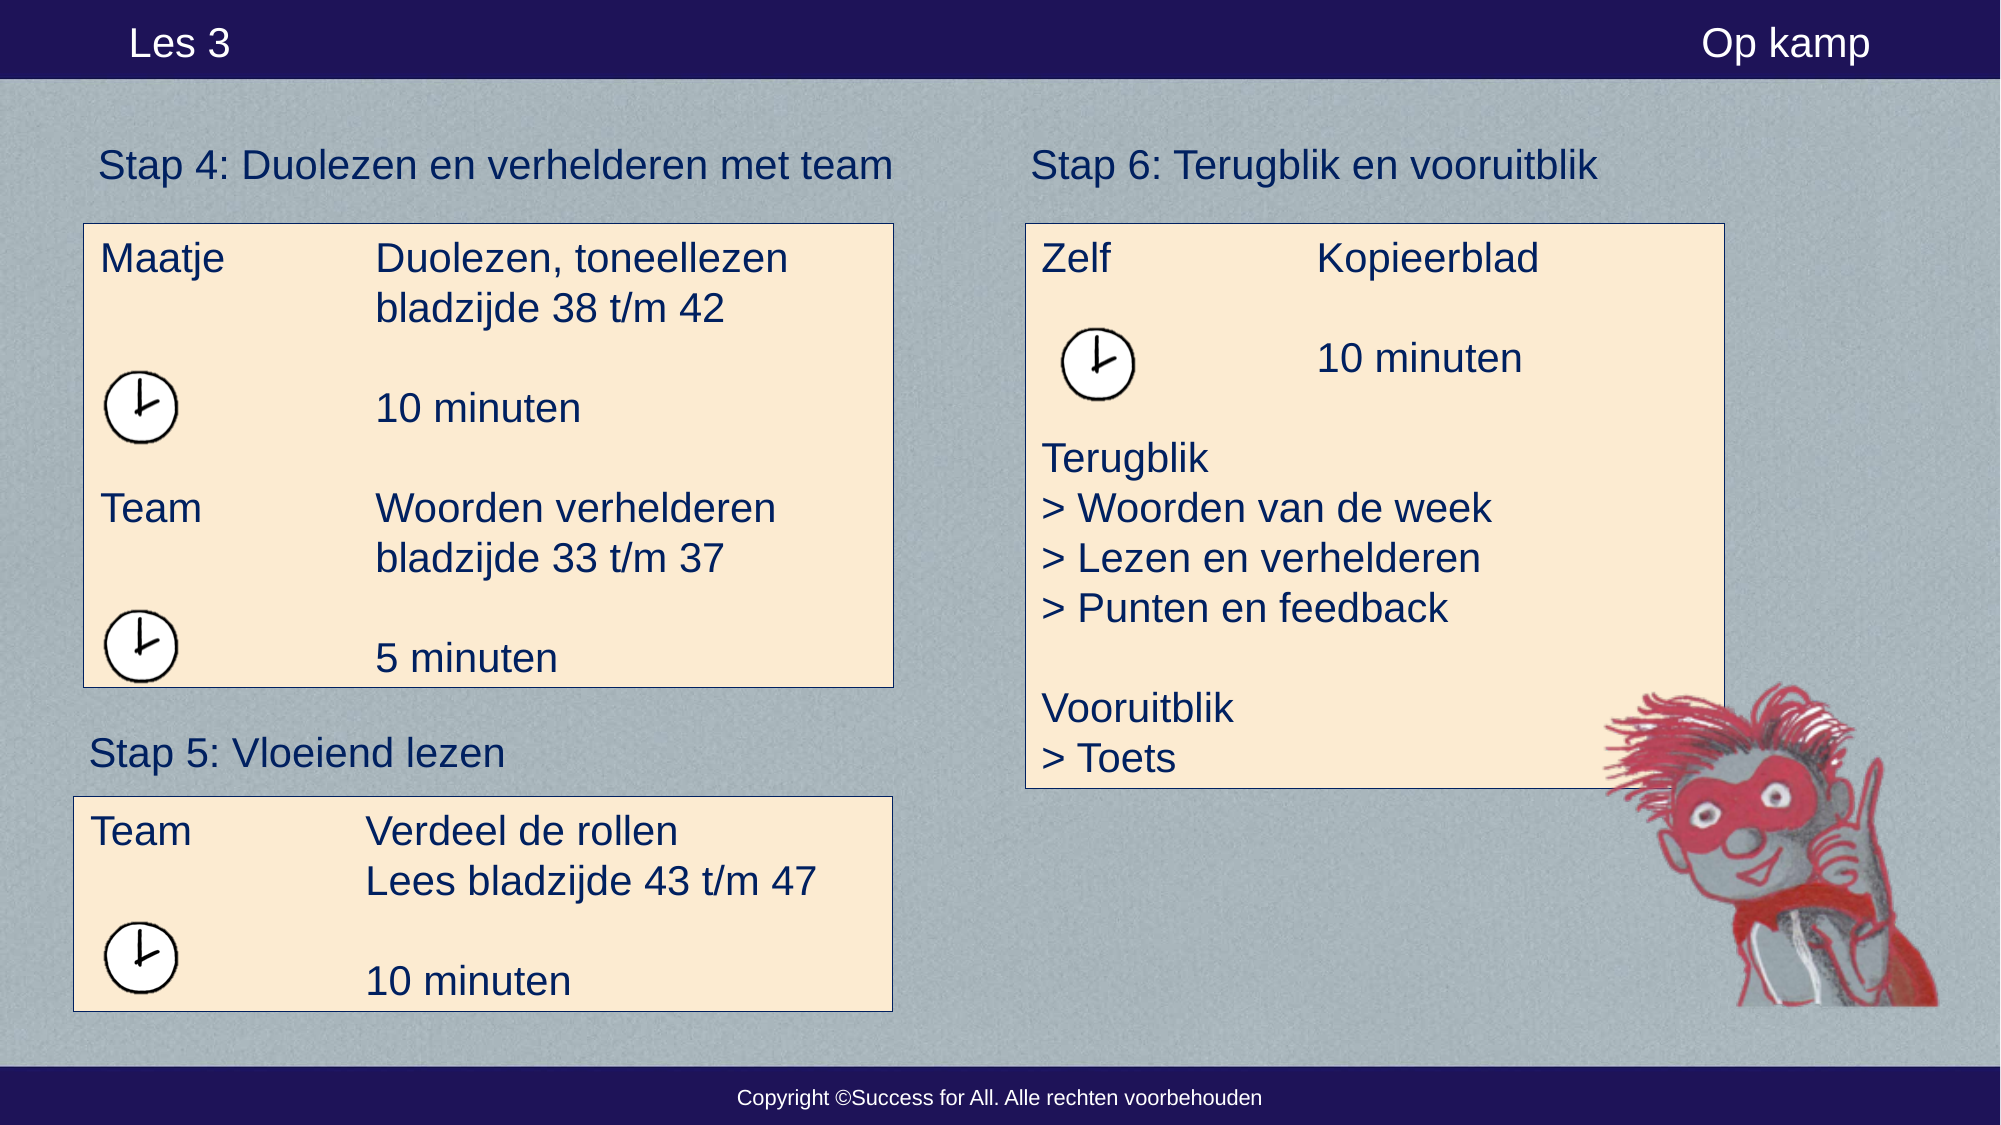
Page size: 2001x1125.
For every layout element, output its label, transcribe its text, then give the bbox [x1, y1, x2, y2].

text_box Maatje Duolezen, toneellezen bladzijde 38 t/m 42 10 minuten Team Woorden verhelderen bladzijde 33 t/m 37 5 minuten [83, 223, 894, 688]
text_box Team Verdeel de rollen Lees bladzijde 43 t/m 47 10 minuten [73, 796, 893, 1012]
text_box Stap 5: Vloeiend lezen [73, 718, 866, 784]
text_box Stap 6: Terugblik en vooruitblik [1015, 130, 1808, 196]
text_box Stap 4: Duolezen en verhelderen met team [83, 130, 926, 196]
picture [0, 0, 2001, 1125]
text_box Zelf Kopieerblad 10 minuten Terugblik > Woorden van de week > Lezen en verhelderen > Punten en feedback Vooruitblik > Toets [1025, 223, 1725, 789]
text_box Les 3 [114, 8, 354, 73]
text_box Op kamp [999, 8, 1886, 73]
text_box Copyright ©Success for All. Alle rechten voorbehouden [0, 1076, 2000, 1125]
